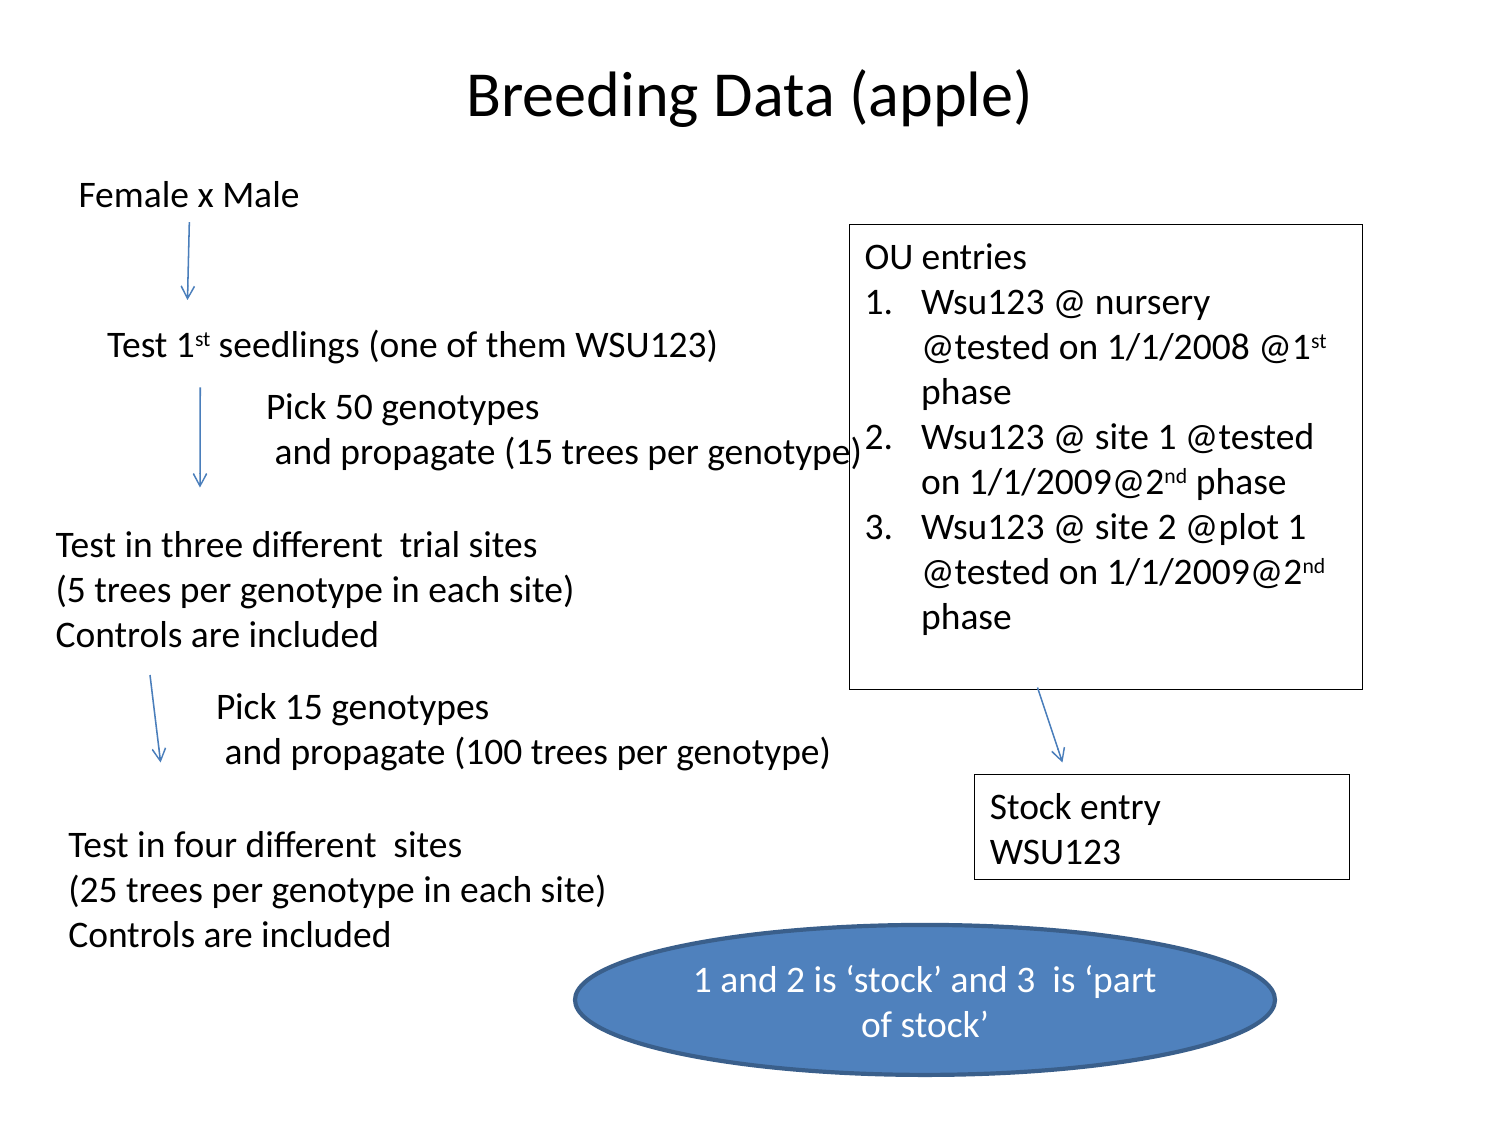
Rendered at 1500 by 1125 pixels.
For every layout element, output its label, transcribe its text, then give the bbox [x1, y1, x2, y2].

text_box OU entries Wsu123 @ nursery @tested on 1/1/2008 @1st phase Wsu123 @ site 1 @tested on 1/1/2009@2nd phase Wsu123 @ site 2 @plot 1 @tested on 1/1/2009@2nd phase [849, 224, 1363, 690]
text_box Test in three different trial sites (5 trees per genotype in each site) Controls are included [40, 512, 591, 663]
text_box Female x Male [63, 162, 315, 223]
text_box Pick 50 genotypes and propagate (15 trees per genotype) [251, 374, 849, 480]
text_box Test in four different sites (25 trees per genotype in each site) Controls are included [53, 812, 622, 963]
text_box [111, 713, 200, 725]
text_box Test 1st seedlings (one of them WSU123) [92, 312, 734, 373]
text_box 1 and 2 is ‘stock’ and 3 is ‘part of stock’ [572, 922, 1278, 1078]
text_box Pick 15 genotypes and propagate (100 trees per genotype) [201, 674, 847, 780]
text_box Stock entry WSU123 [974, 774, 1350, 880]
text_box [1012, 712, 1088, 738]
title Breeding Data (apple) [75, 45, 1425, 138]
